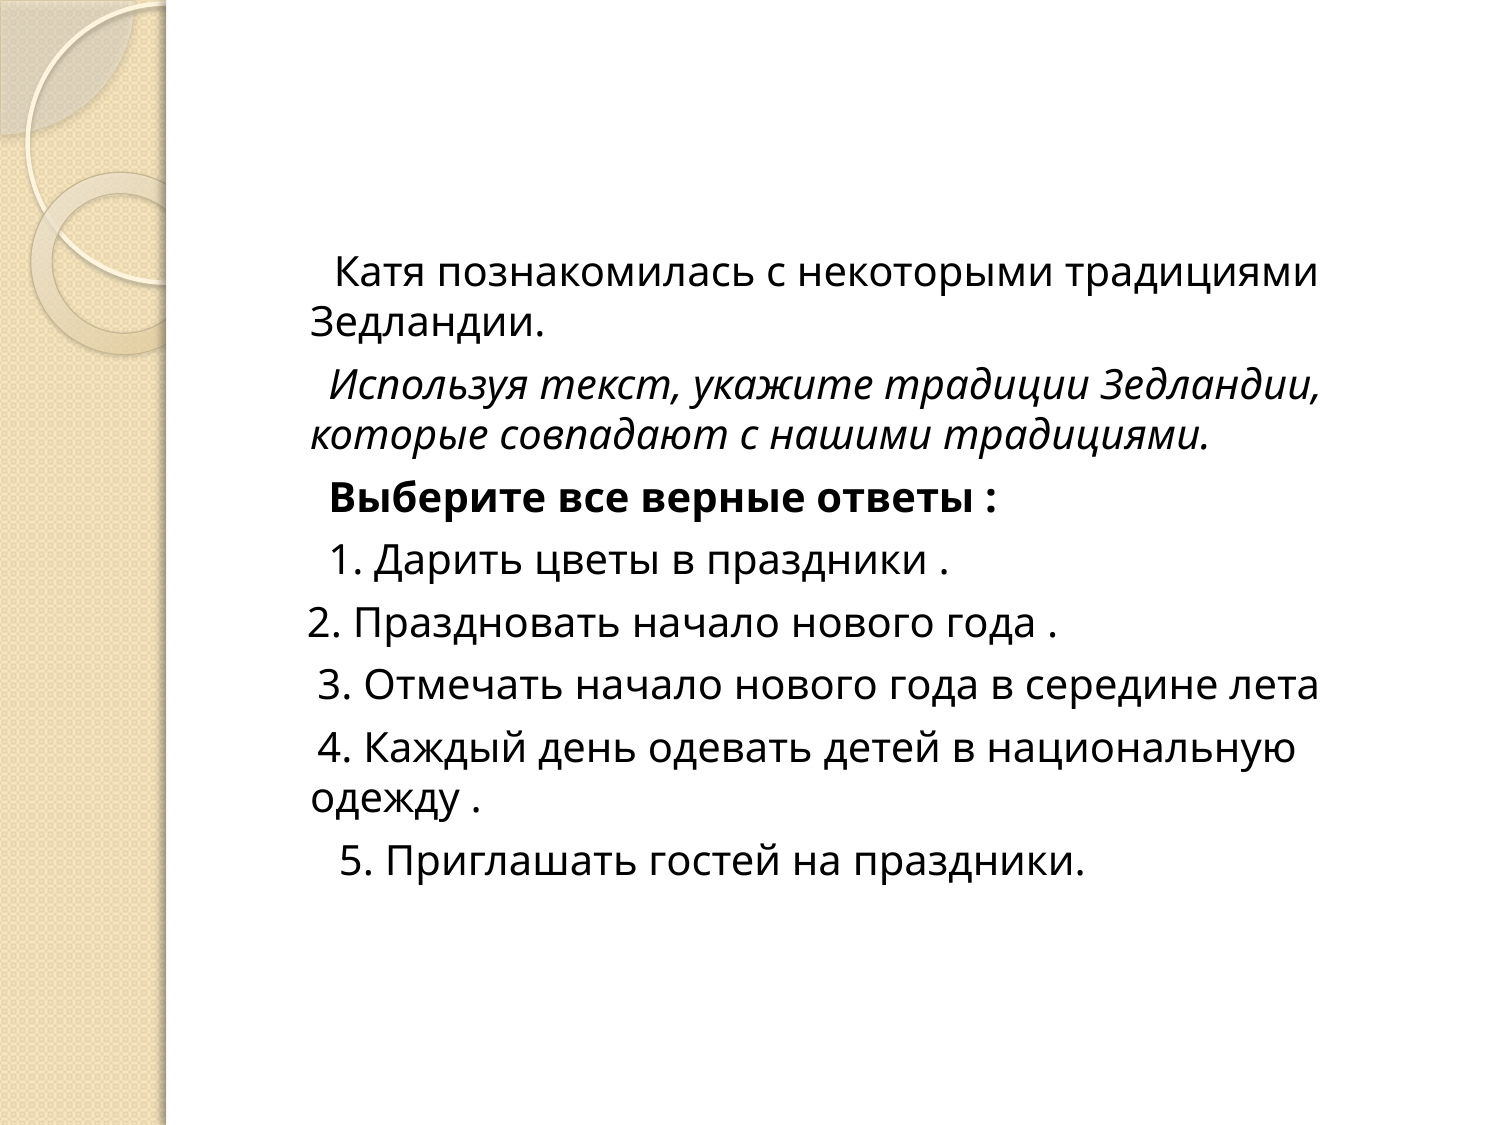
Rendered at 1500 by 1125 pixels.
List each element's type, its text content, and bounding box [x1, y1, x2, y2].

list Катя познакомилась с некоторыми традициями Зедландии. Используя текст, укажите традиции Зедландии, которые совпадают с нашими традициями. Выберите все верные ответы : 1. Дарить цветы в праздники . 2. Праздновать начало нового года . 3. Отмечать начало нового года в середине лета 4. Каждый день одевать детей в национальную одежду . 5. Приглашать гостей на праздники. [235, 237, 1466, 1025]
